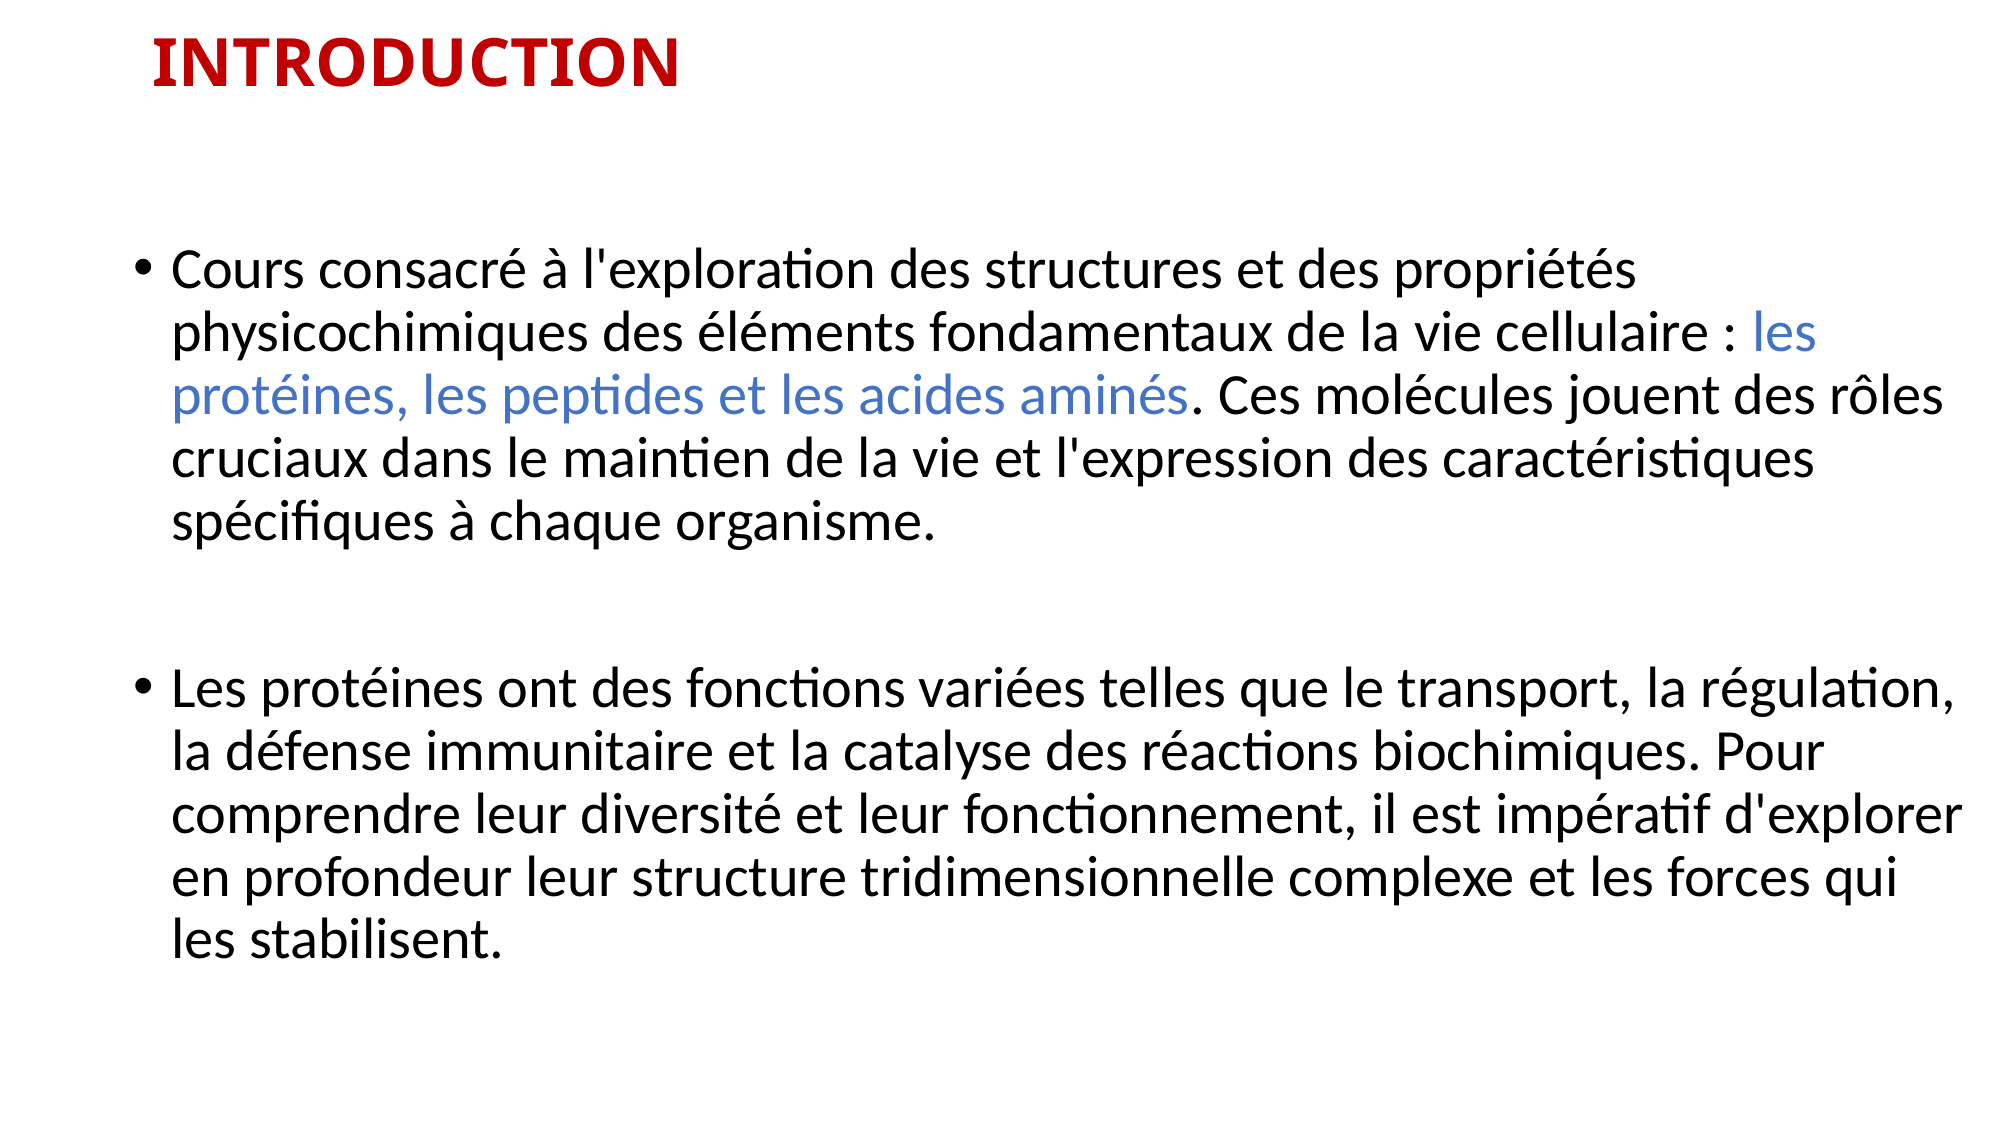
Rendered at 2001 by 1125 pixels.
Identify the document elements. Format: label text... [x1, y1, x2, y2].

title INTRODUCTION [137, 17, 1863, 112]
list Cours consacré à l'exploration des structures et des propriétés physicochimiques des éléments fondamentaux de la vie cellulaire : les protéines, les peptides et les acides aminés. Ces molécules jouent des rôles cruciaux dans le maintien de la vie et l'expression des caractéristiques spécifiques à chaque organisme. Les protéines ont des fonctions variées telles que le transport, la régulation, la défense immunitaire et la catalyse des réactions biochimiques. Pour comprendre leur diversité et leur fonctionnement, il est impératif d'explorer en profondeur leur structure tridimensionnelle complexe et les forces qui les stabilisent. [118, 231, 1982, 1047]
